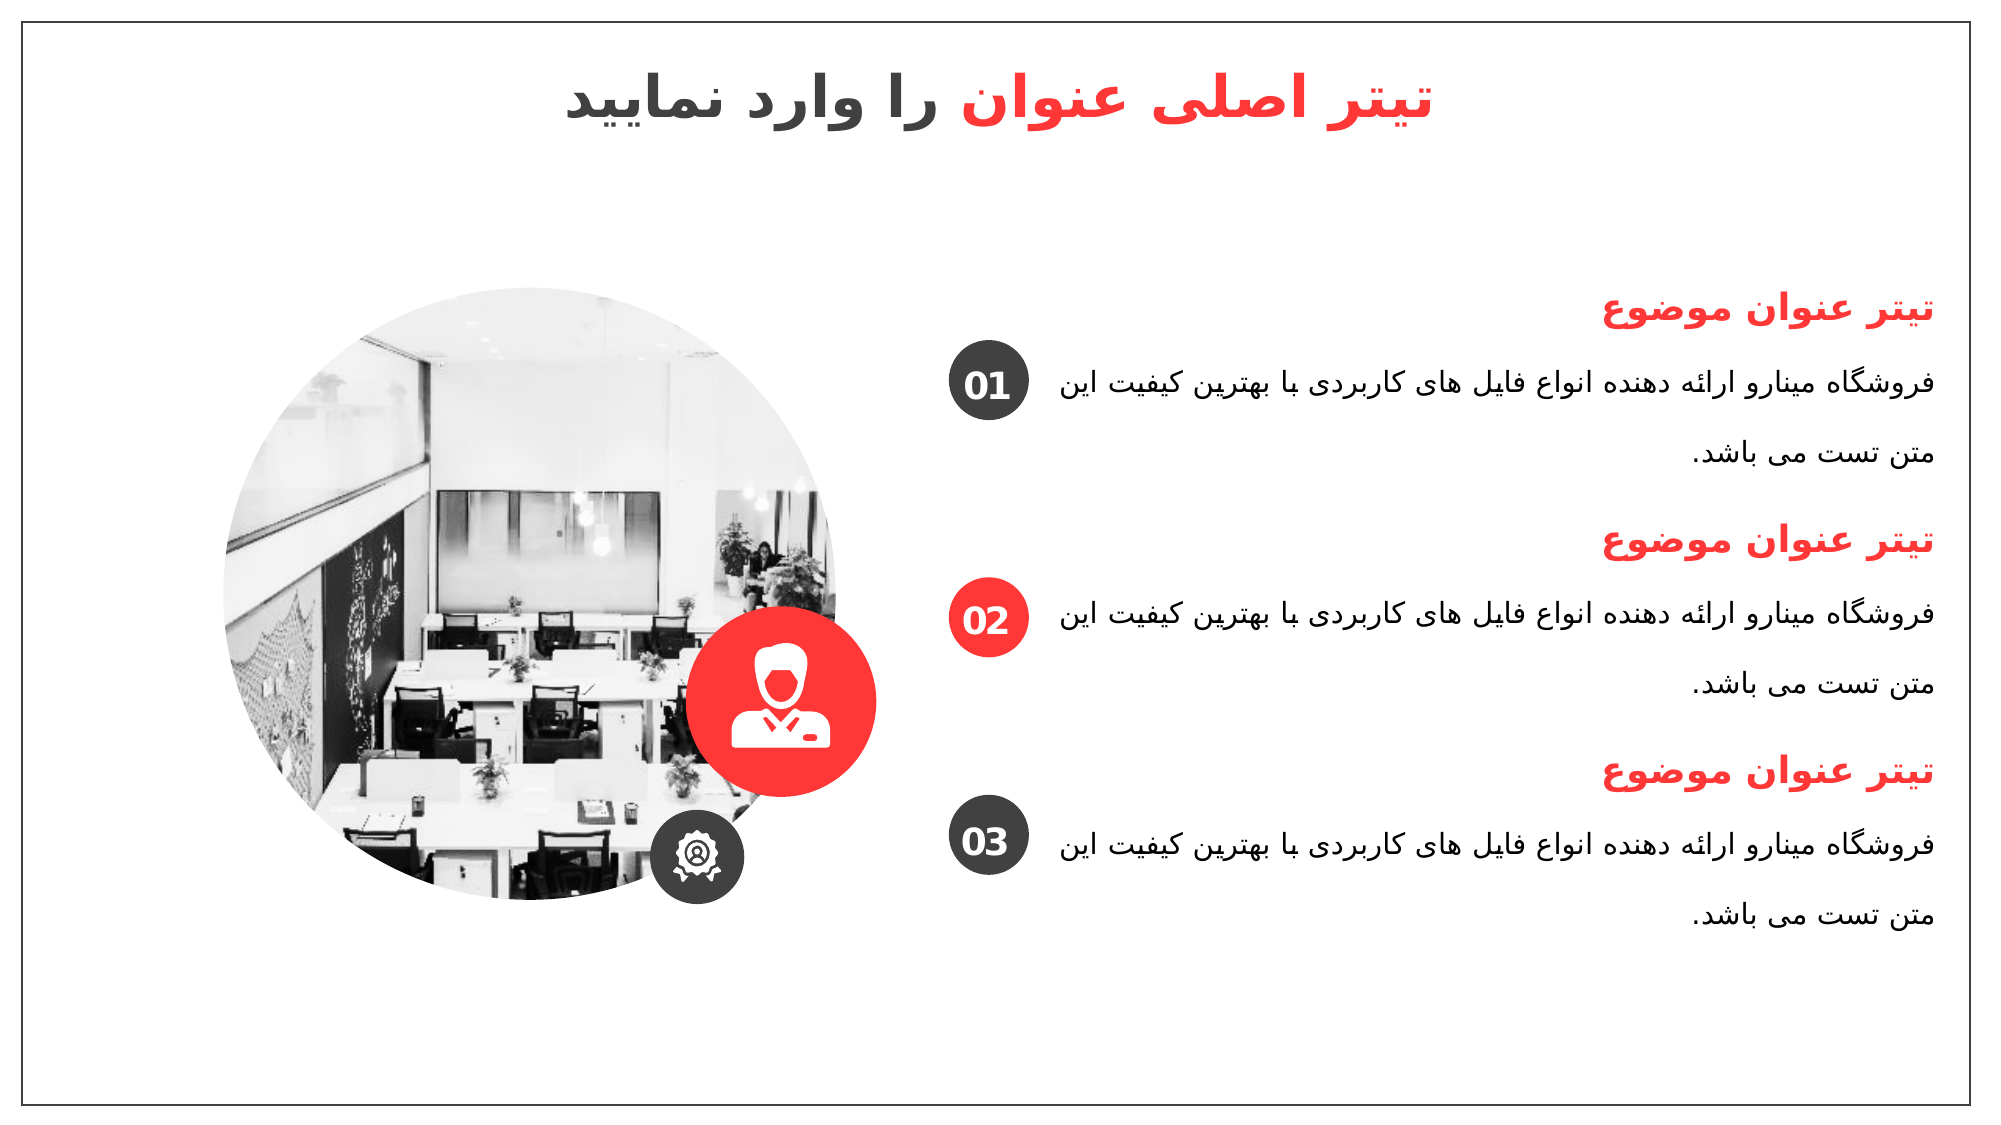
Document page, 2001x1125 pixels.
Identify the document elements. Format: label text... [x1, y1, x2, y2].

text_box [836, 622, 878, 781]
text_box [969, 871, 1009, 876]
text_box 03 [938, 787, 1032, 871]
text_box تیتر عنوان موضوع فروشگاه مینارو ارائه دهنده انواع فایل های کاربردی با بهترین کیفیت این متن تست می باشد. [1043, 738, 1951, 938]
text_box 01 [941, 332, 1035, 415]
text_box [731, 643, 831, 748]
text_box [21, 137, 1971, 1106]
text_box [673, 830, 722, 882]
picture [223, 287, 836, 900]
text_box [675, 900, 719, 906]
text_box 02 [939, 566, 1033, 650]
text_box تیتر اصلی عنوان را وارد نمایید [0, 16, 2000, 137]
text_box [967, 415, 1011, 422]
text_box تیتر عنوان موضوع فروشگاه مینارو ارائه دهنده انواع فایل های کاربردی با بهترین کیفیت این متن تست می باشد. [1043, 507, 1951, 707]
text_box تیتر عنوان موضوع فروشگاه مینارو ارائه دهنده انواع فایل های کاربردی با بهترین کیفیت این متن تست می باشد. [1043, 275, 1951, 476]
text_box [964, 650, 1014, 659]
